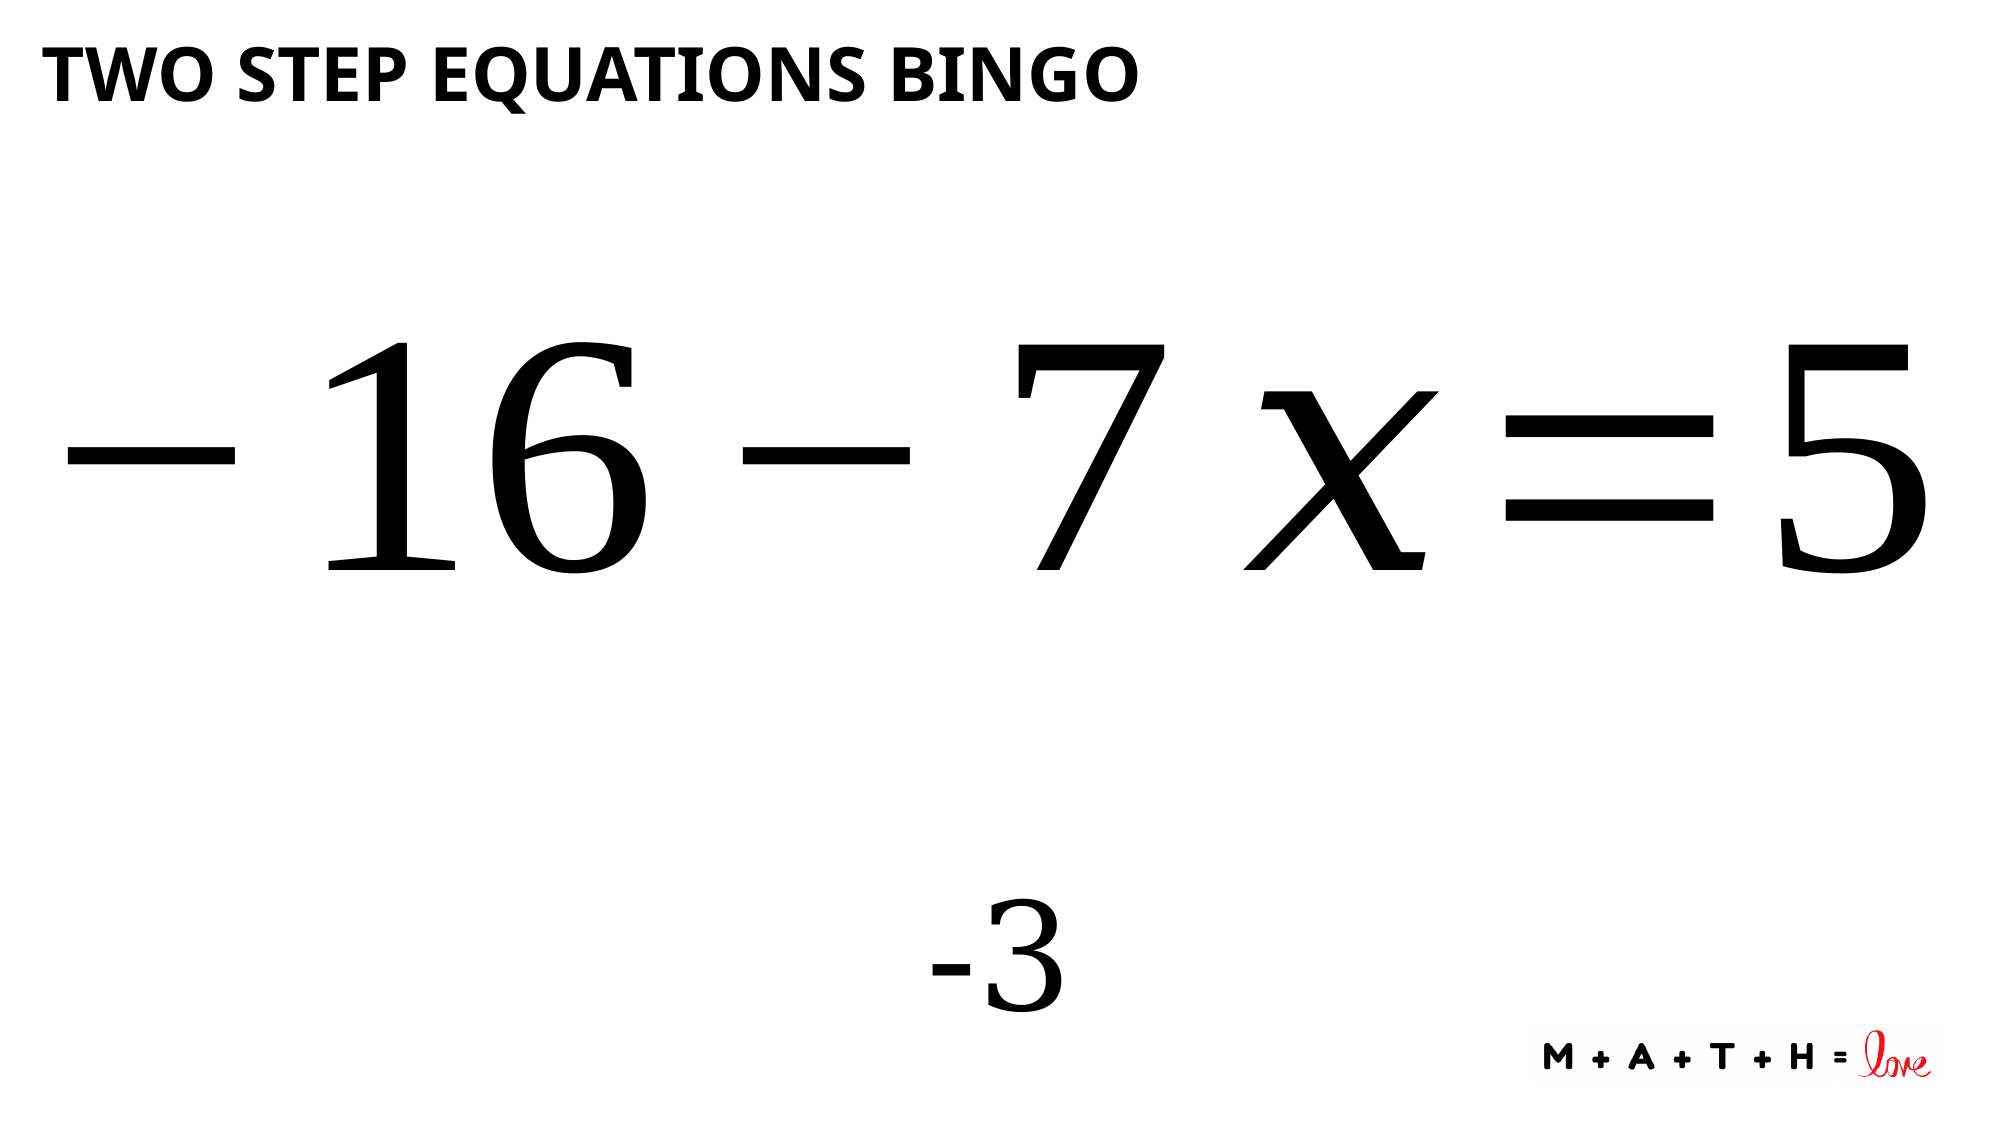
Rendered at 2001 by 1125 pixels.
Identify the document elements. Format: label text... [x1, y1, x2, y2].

text_box -3 [894, 928, 1106, 972]
picture [1528, 1026, 1941, 1082]
text_box TWO STEP EQUATIONS BINGO [27, 18, 1323, 124]
